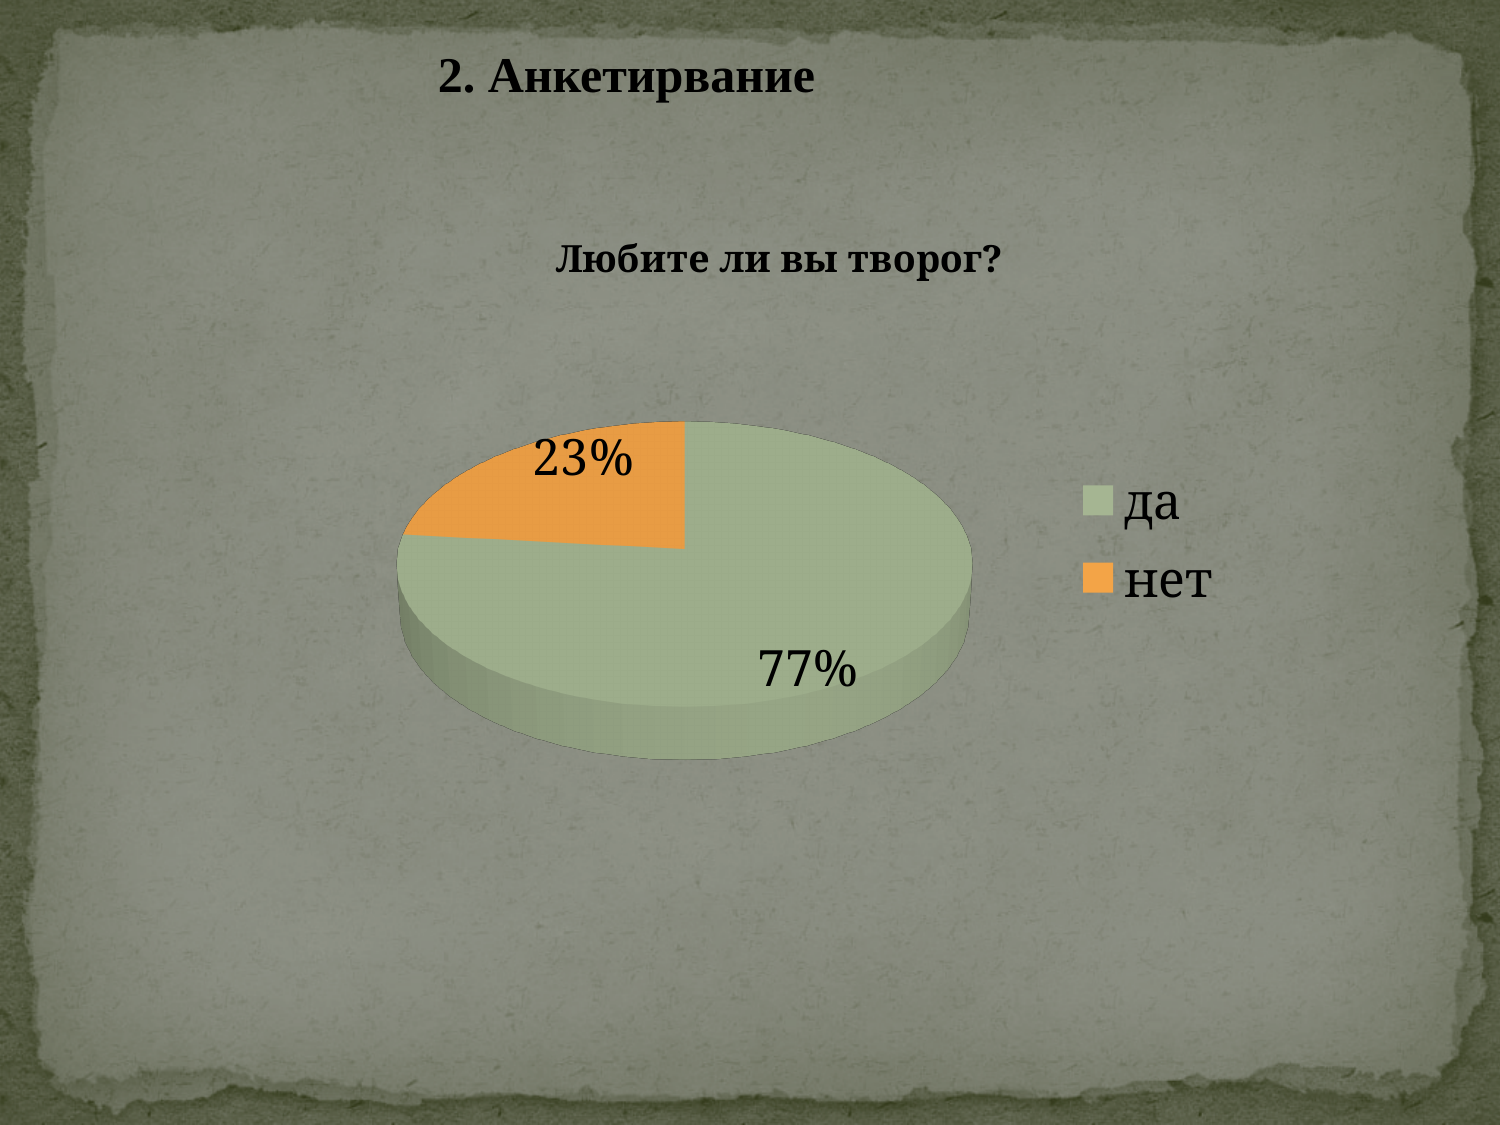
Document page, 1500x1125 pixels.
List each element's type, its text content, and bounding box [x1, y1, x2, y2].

text_box 2. Анкетирвание [422, 35, 831, 111]
chart [317, 200, 1242, 879]
